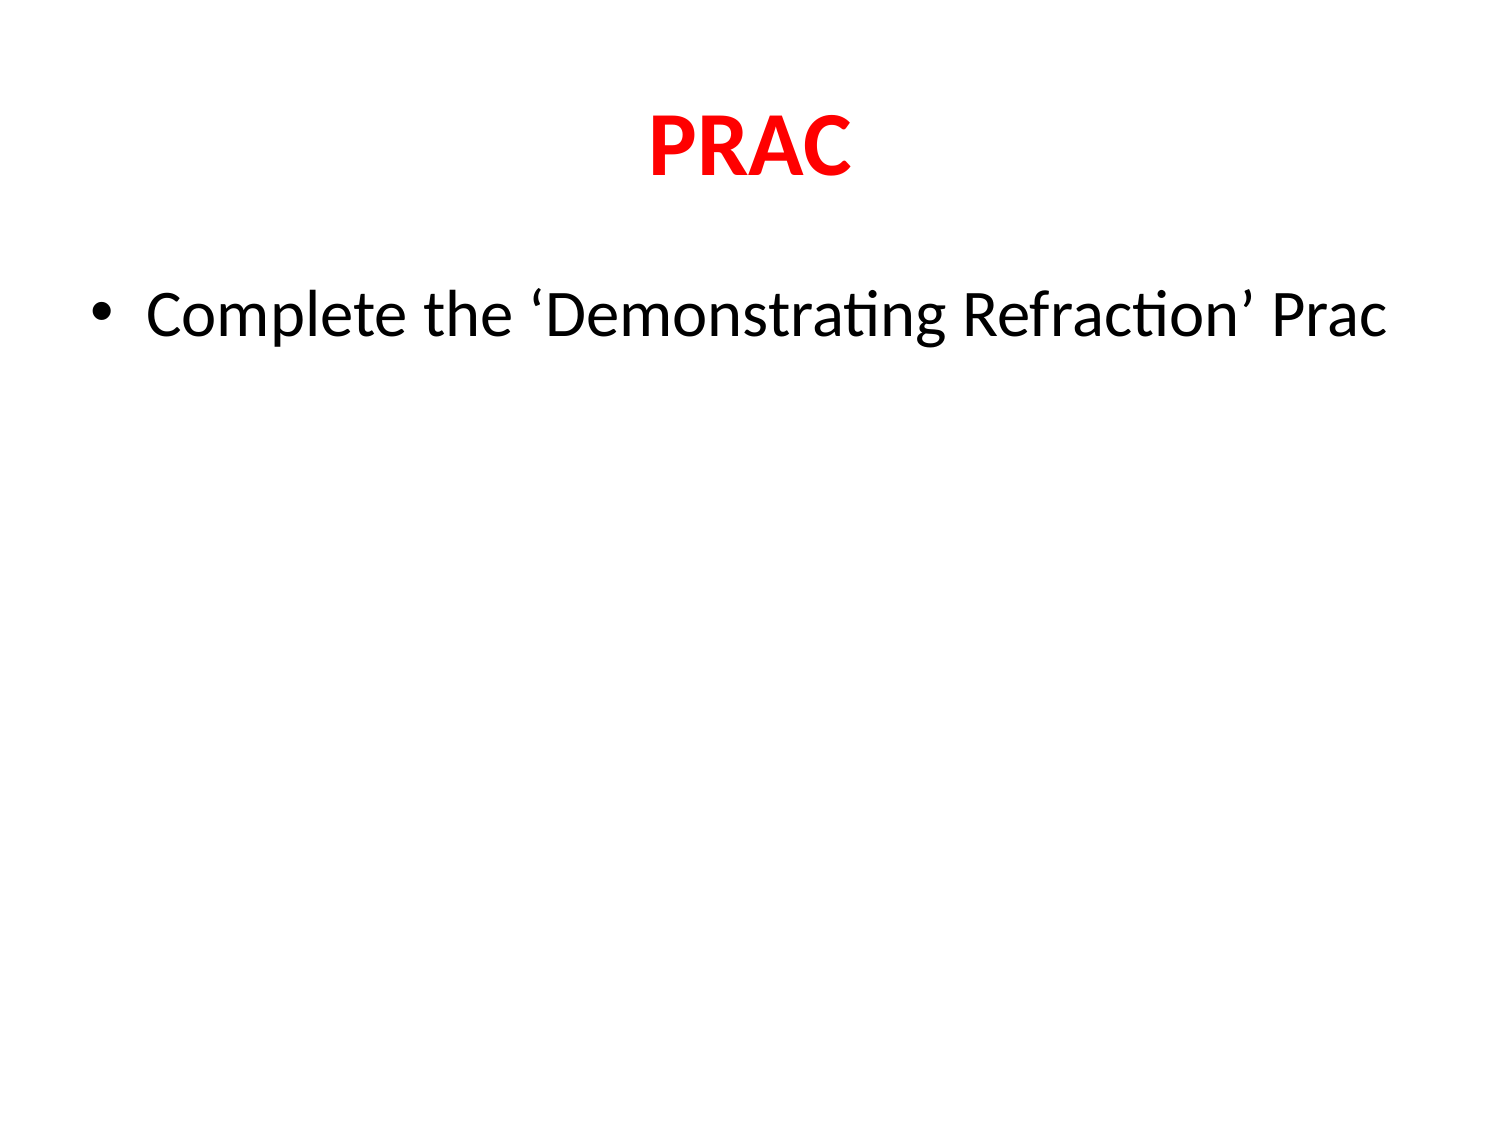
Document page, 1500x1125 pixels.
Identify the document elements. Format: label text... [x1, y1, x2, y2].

title PRAC [75, 45, 1425, 233]
list Complete the ‘Demonstrating Refraction’ Prac [75, 262, 1425, 1005]
